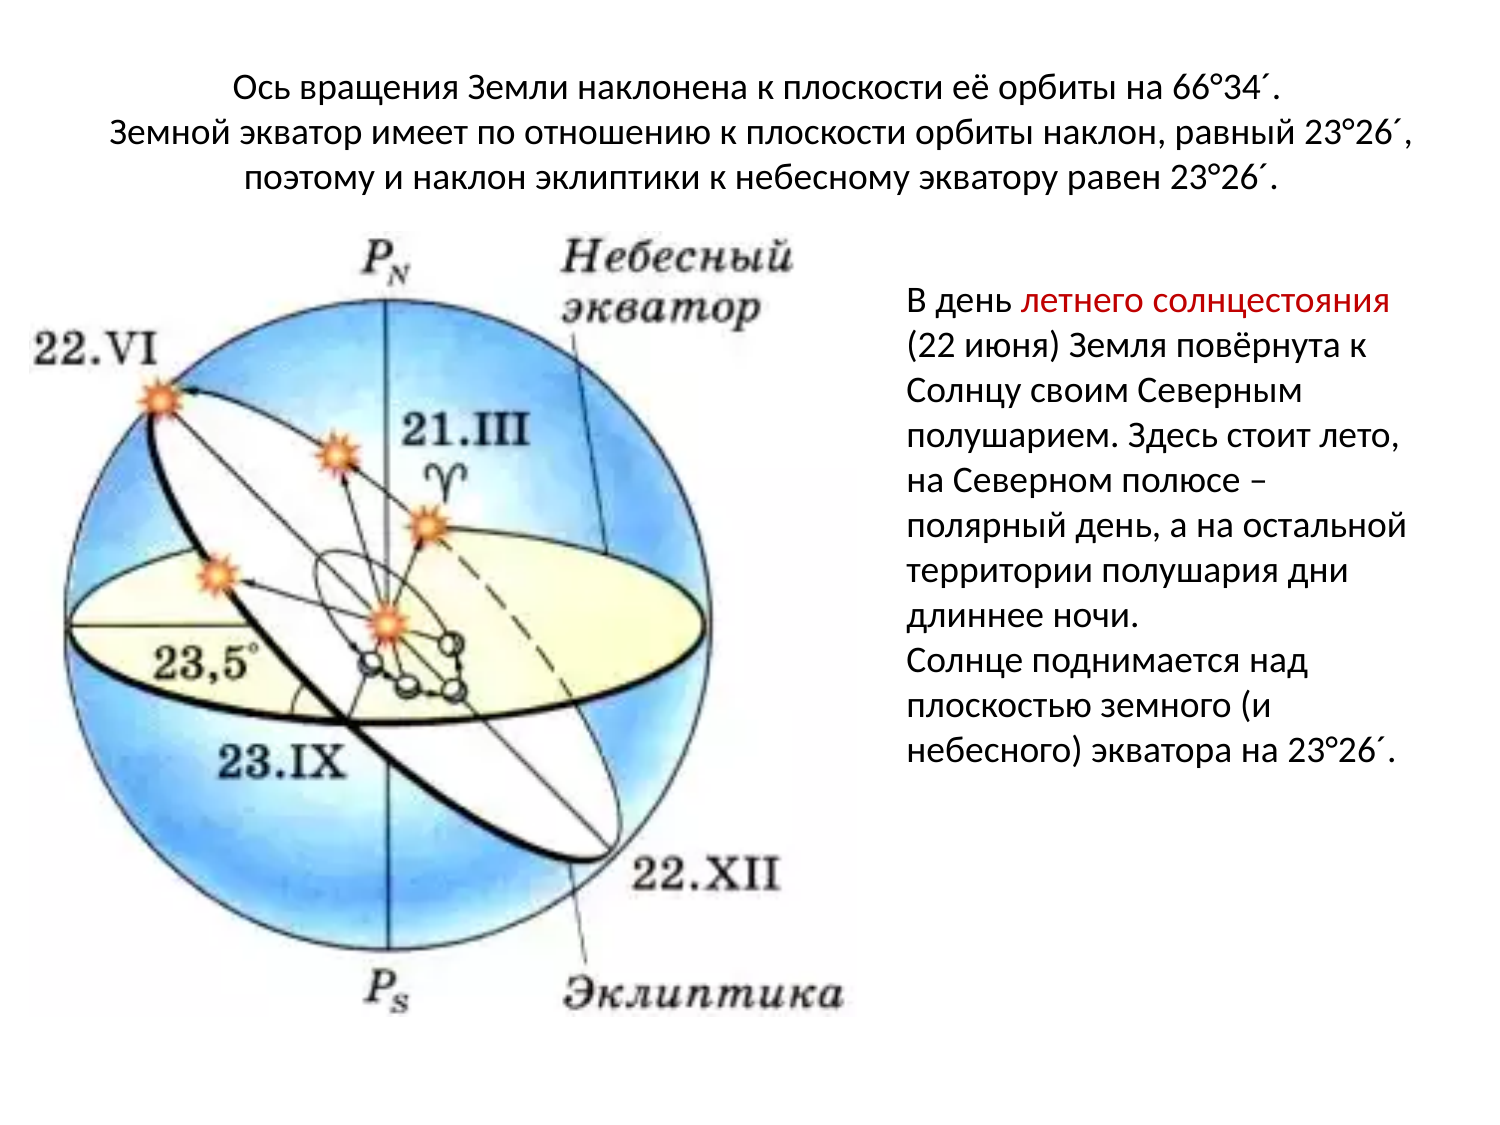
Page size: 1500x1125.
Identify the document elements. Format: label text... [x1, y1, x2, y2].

text_box Ось вращения Земли наклонена к плоскости её орбиты на 66°34´. Земной экватор имеет по отношению к плоскости орбиты наклон, равный 23°26´, поэтому и наклон эклиптики к небесному экватору равен 23°26´. [53, 54, 1471, 205]
picture [29, 231, 857, 1017]
text_box В день летнего солнцестояния (22 июня) Земля повёрнута к Солнцу своим Северным полушарием. Здесь стоит лето, на Северном полюсе – полярный день, а на остальной территории полушария дни длиннее ночи. Солнце поднимается над плоскостью земного (и небесного) экватора на 23°26´. [891, 267, 1447, 777]
